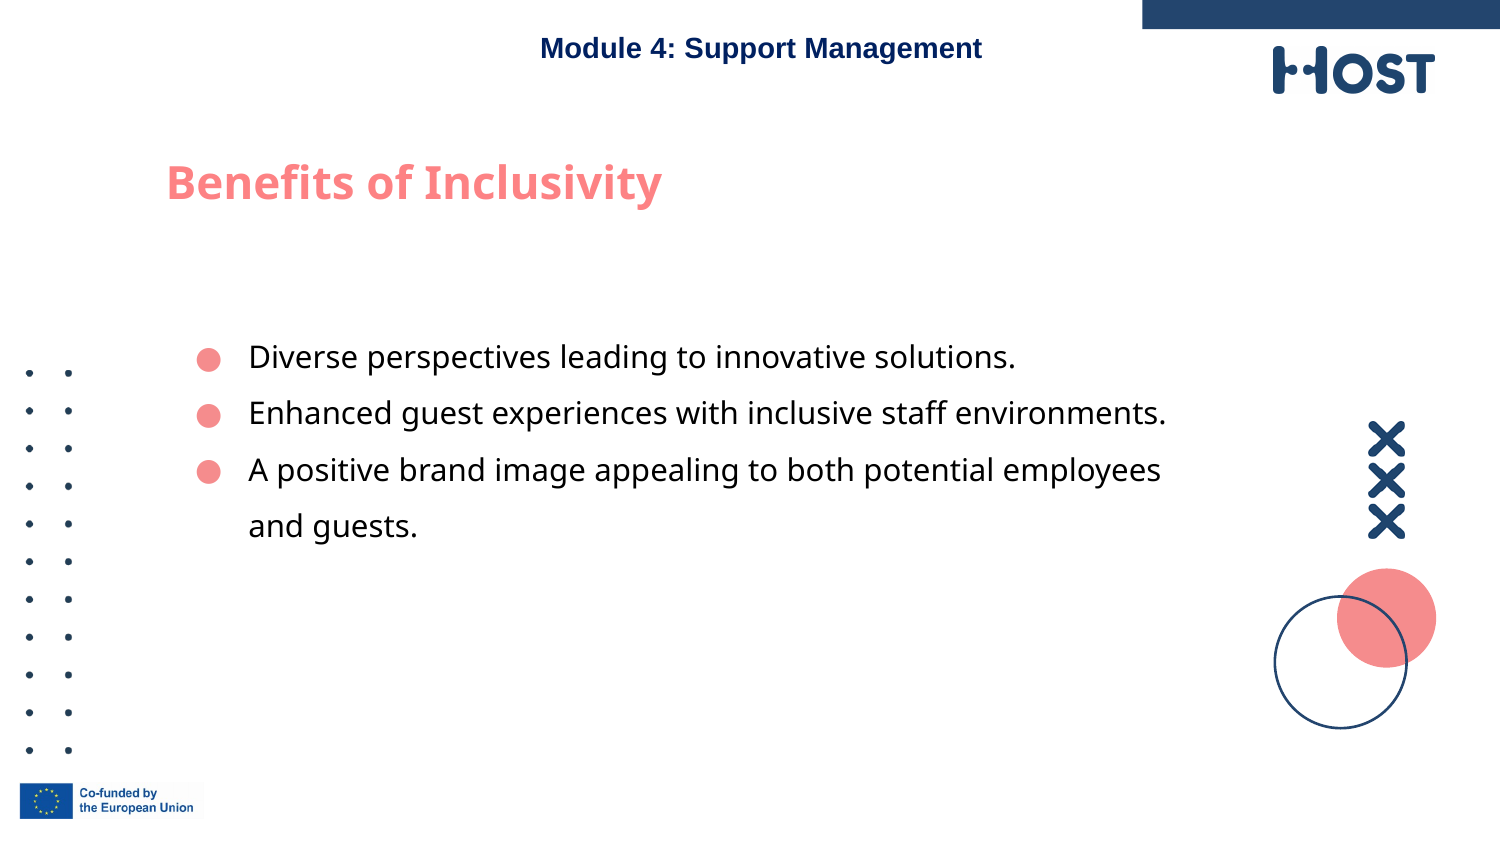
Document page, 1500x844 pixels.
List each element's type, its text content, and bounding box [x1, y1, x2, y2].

text_box Module 4: Support Management [525, 10, 1054, 68]
picture [1273, 46, 1435, 94]
title Benefits of Inclusivity [150, 139, 1196, 253]
picture [1368, 421, 1405, 539]
picture [0, 370, 204, 820]
list Diverse perspectives leading to innovative solutions. Enhanced guest experiences with inclusive staff environments. A positive brand image appealing to both potential employees and guests. [158, 258, 1207, 702]
